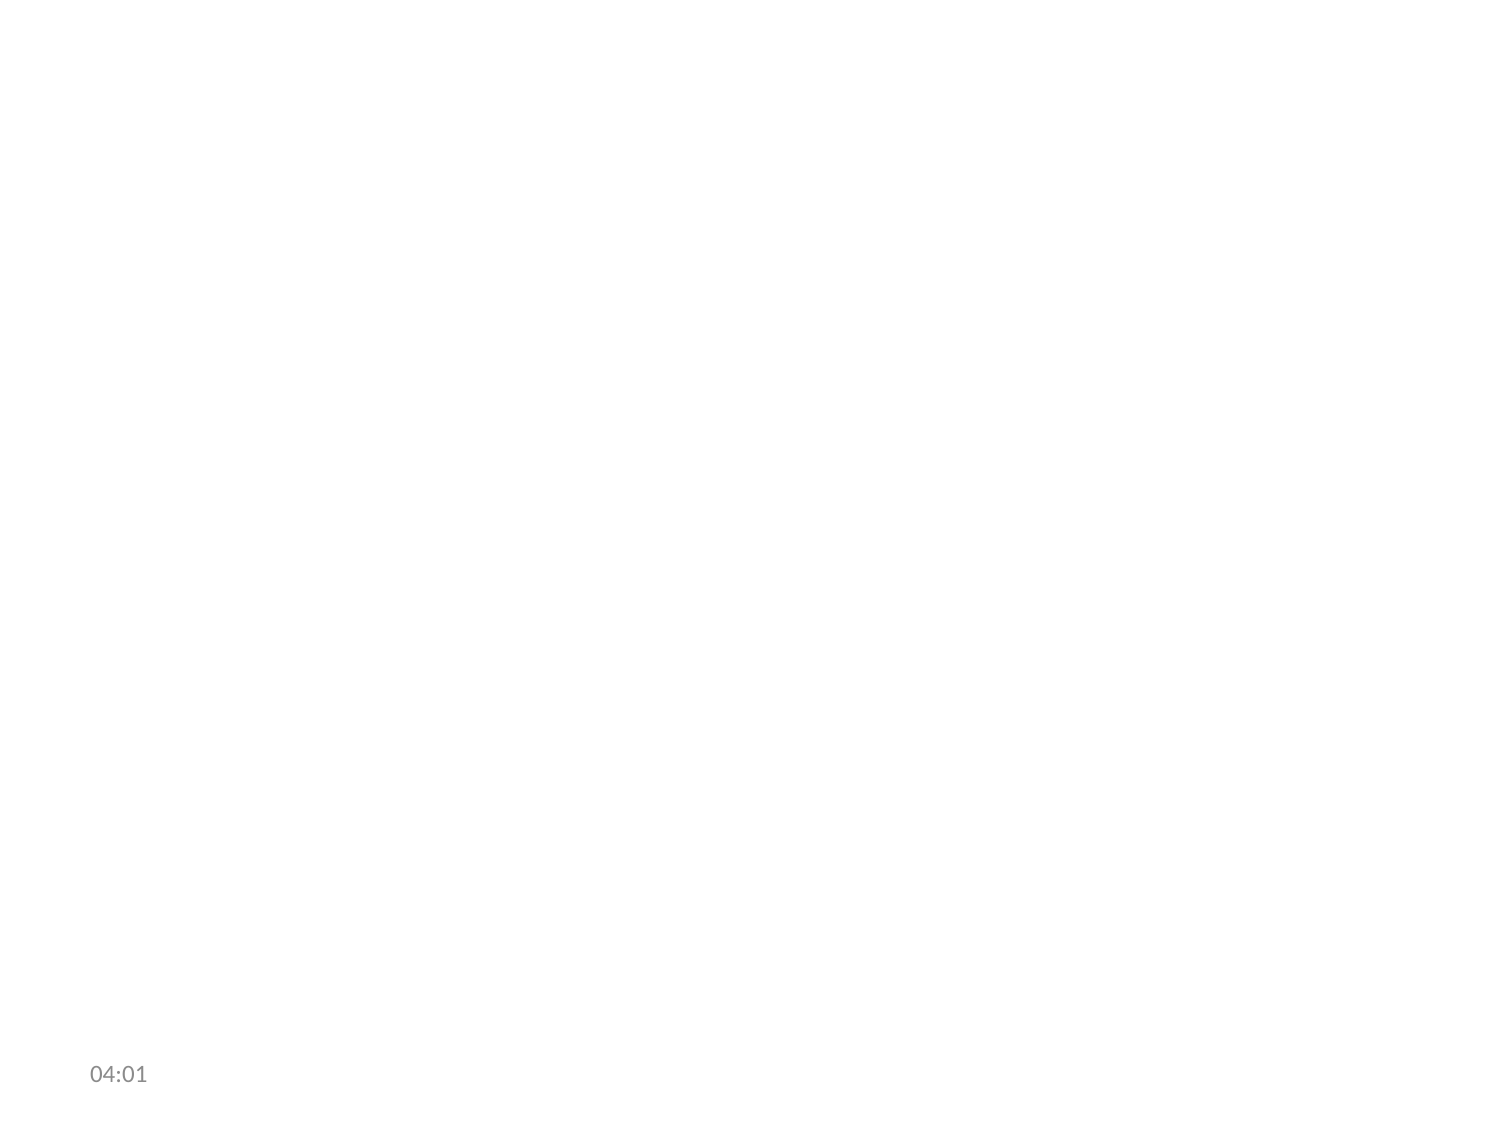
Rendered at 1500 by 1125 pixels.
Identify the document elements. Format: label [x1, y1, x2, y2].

slide_number [75, 1042, 425, 1103]
